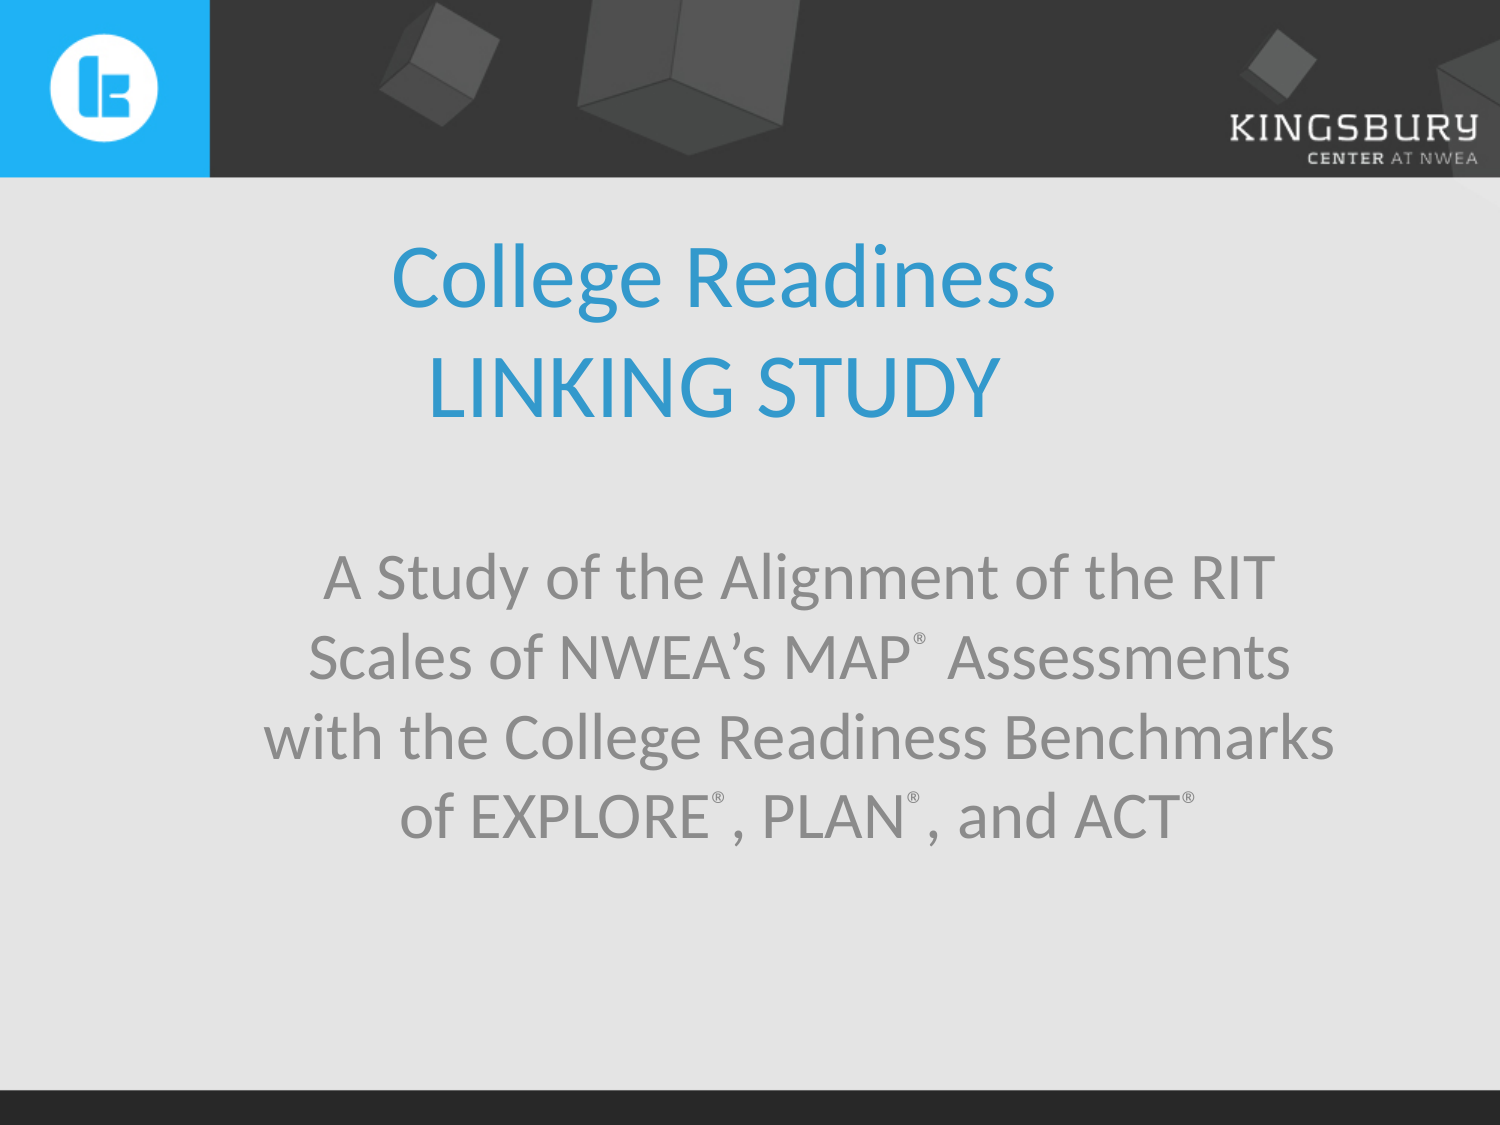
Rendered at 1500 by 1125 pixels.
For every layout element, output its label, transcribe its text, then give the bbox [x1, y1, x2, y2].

title College Readiness LINKING STUDY [62, 287, 1388, 476]
picture [0, 0, 1500, 1125]
subtitle A Study of the Alignment of the RIT Scales of NWEA’s MAP® Assessments with the College Readiness Benchmarks of EXPLORE®, PLAN®, and ACT® [237, 524, 1363, 926]
